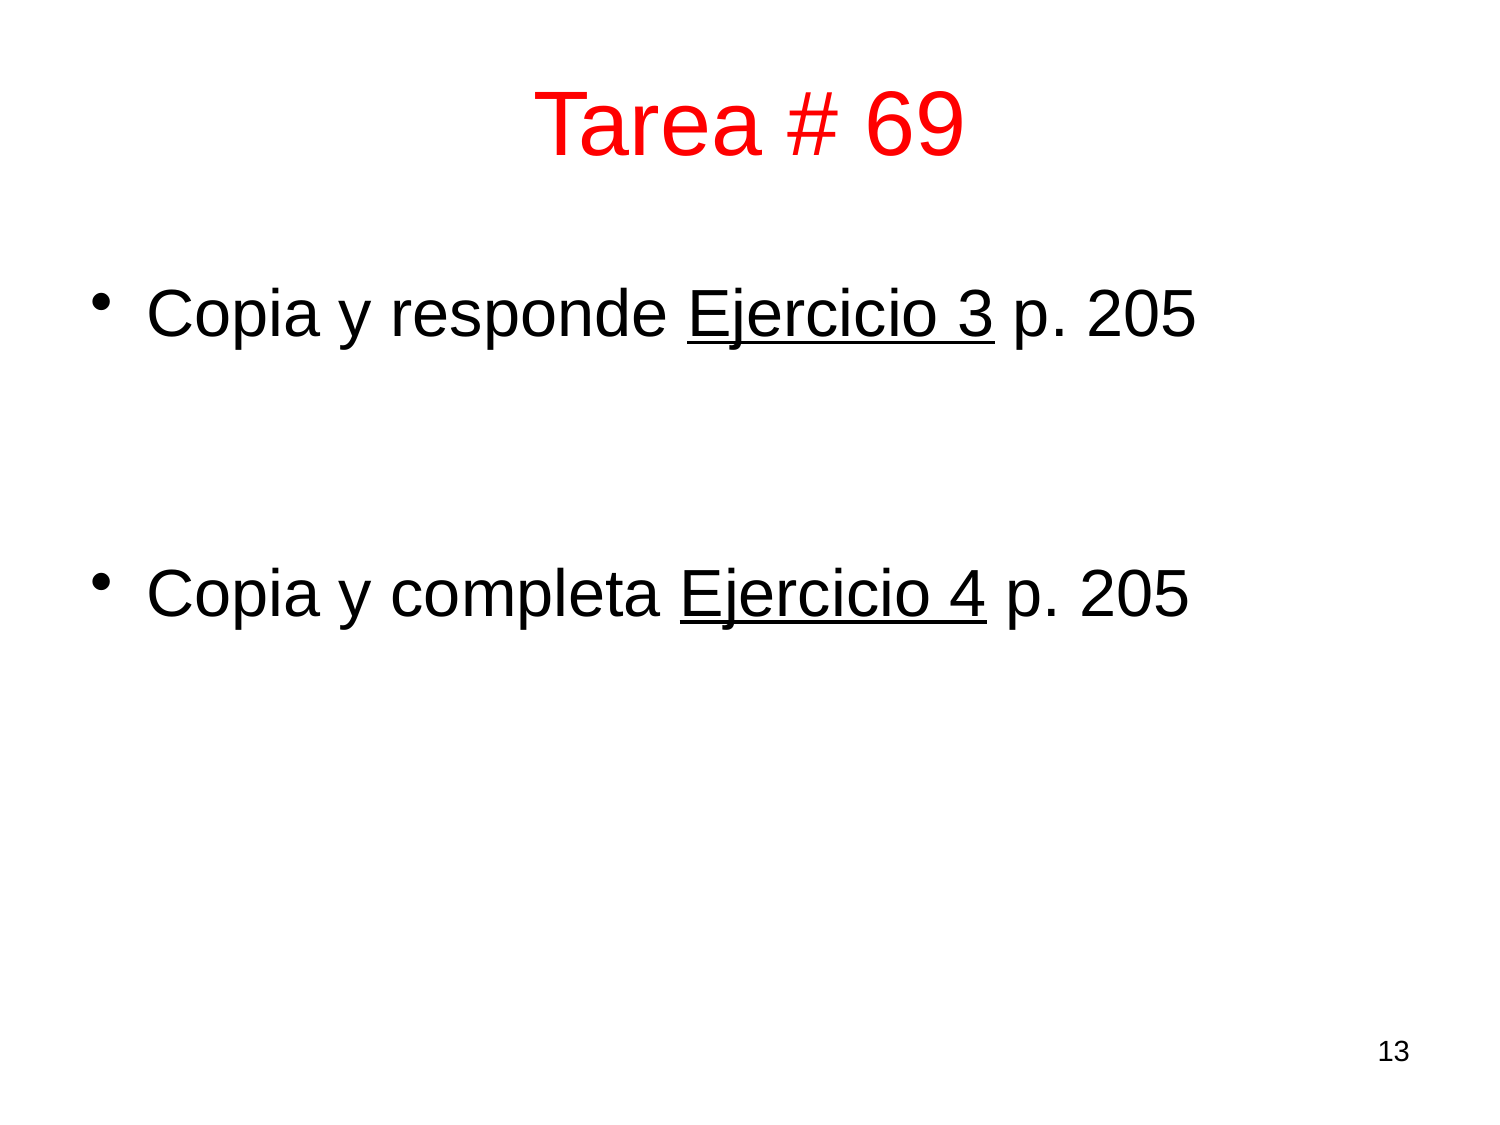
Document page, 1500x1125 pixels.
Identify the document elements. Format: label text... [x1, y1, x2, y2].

slide_number 13 [1074, 1024, 1425, 1103]
text_box Tarea # 69 [74, 24, 1425, 213]
list Copia y responde Ejercicio 3 p. 205 Copia y completa Ejercicio 4 p. 205 [75, 262, 1425, 1005]
